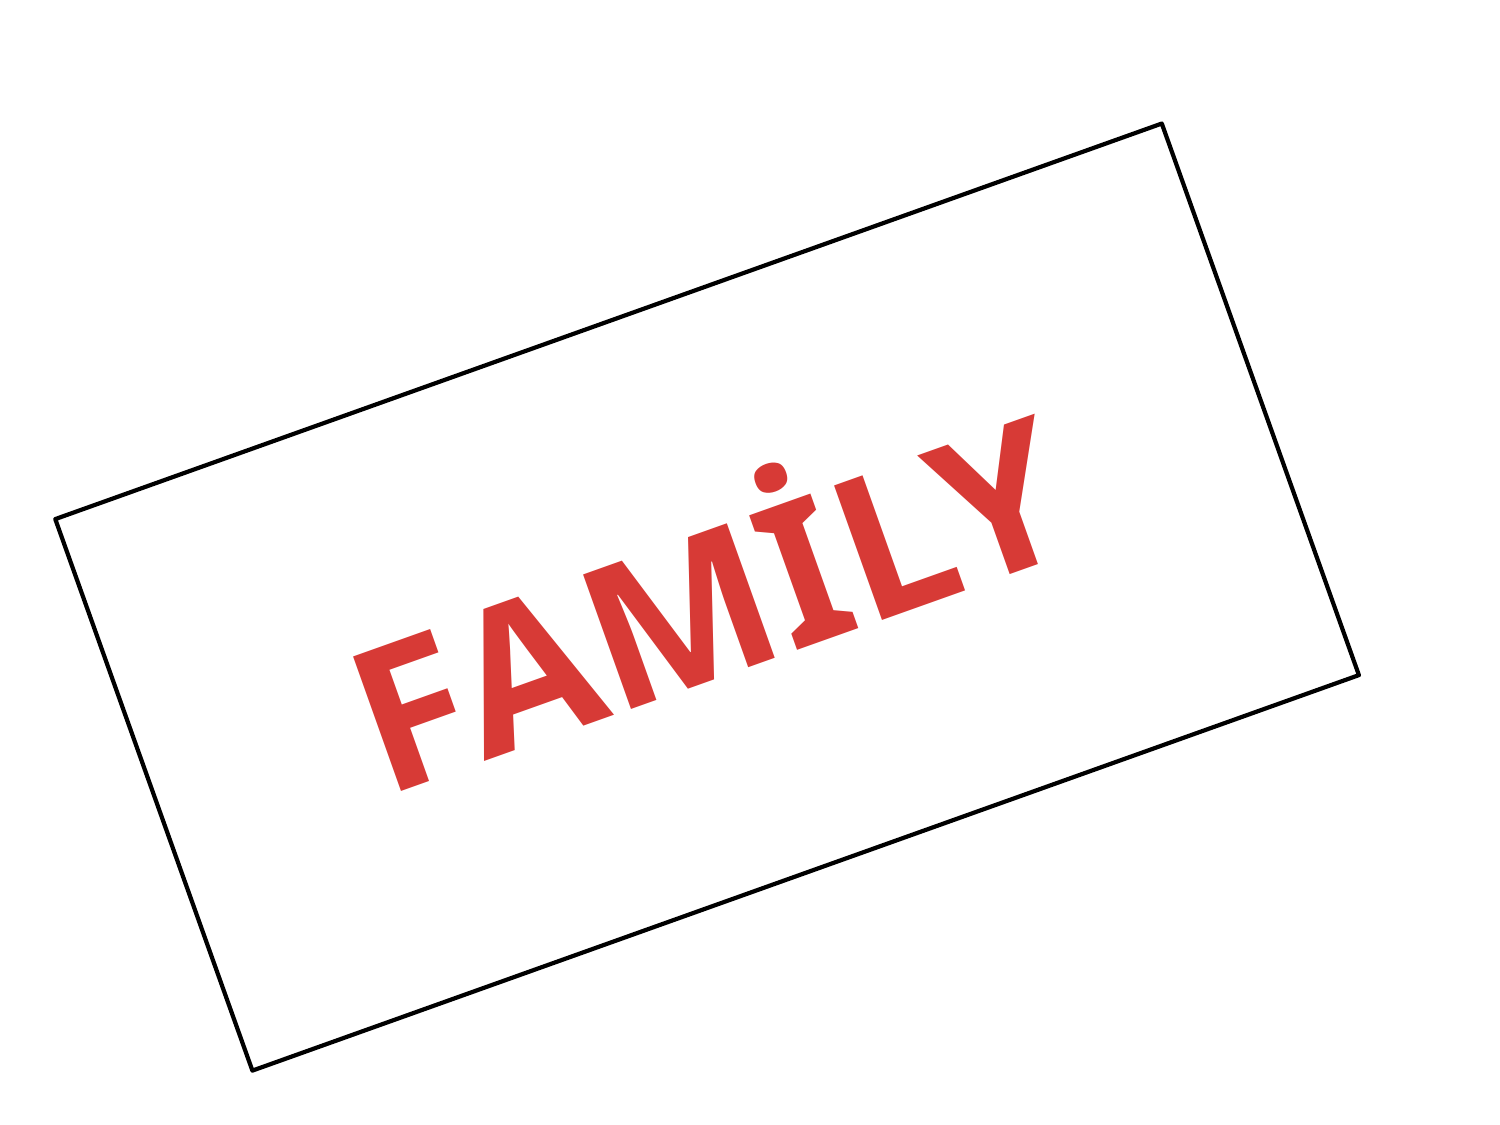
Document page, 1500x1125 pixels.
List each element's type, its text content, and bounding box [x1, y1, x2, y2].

title FAMİLY [53, 121, 1361, 1073]
